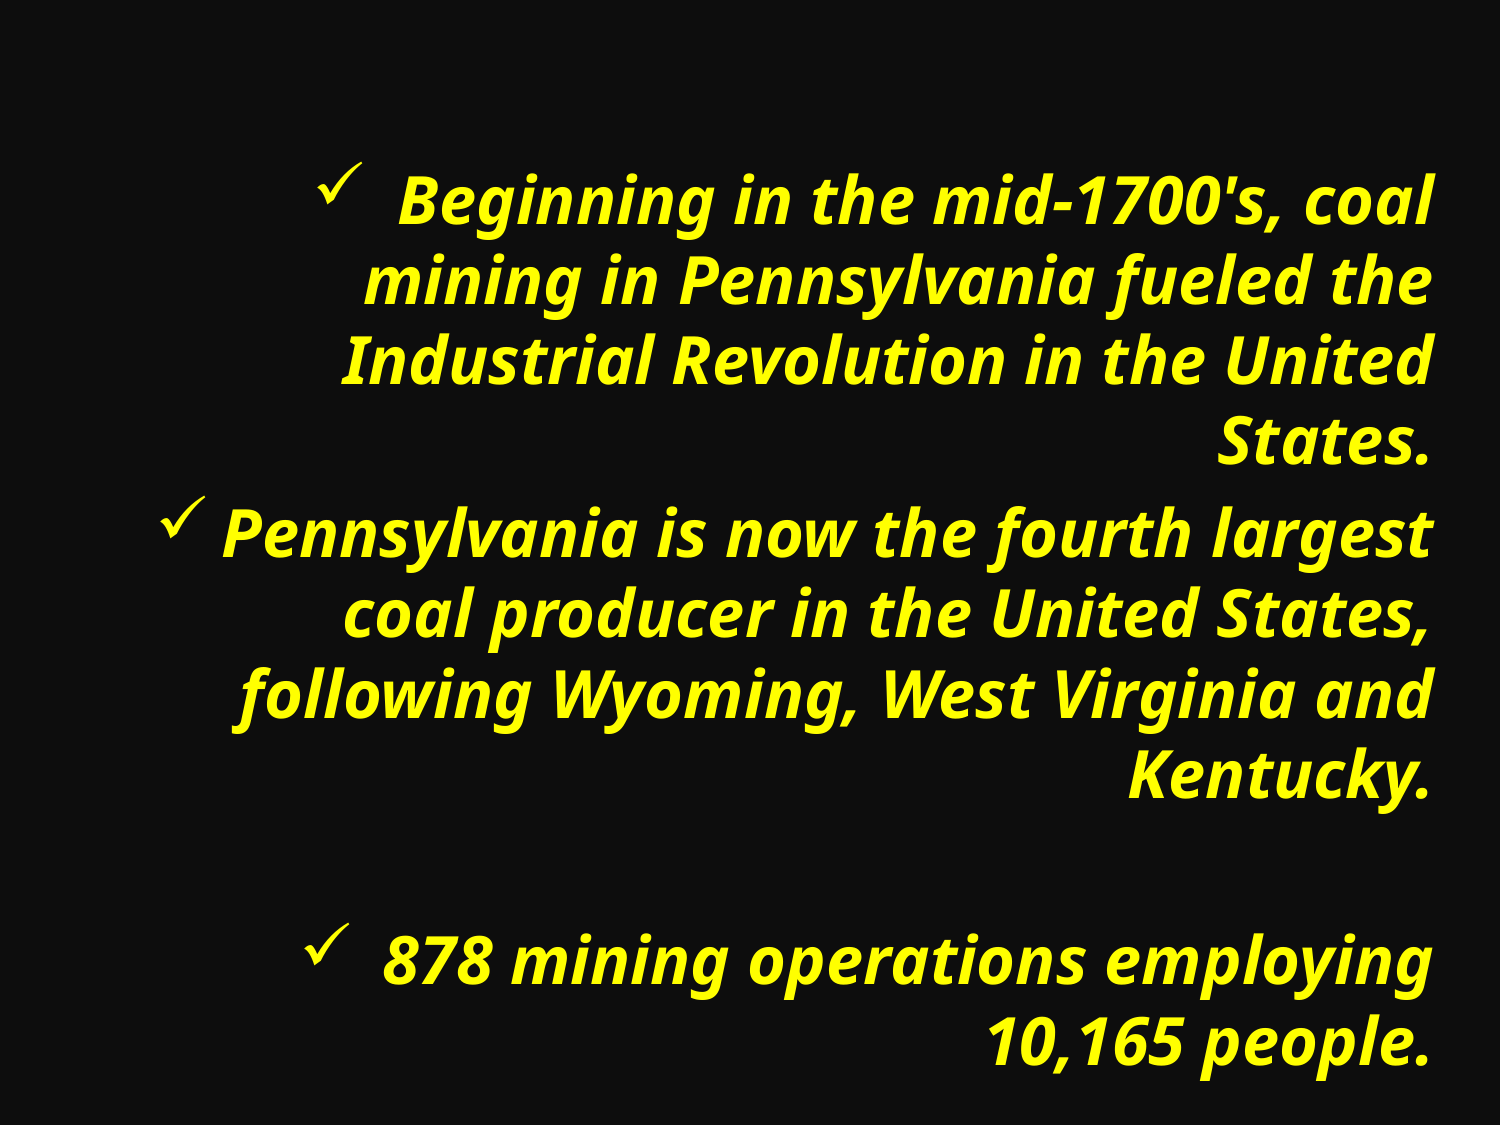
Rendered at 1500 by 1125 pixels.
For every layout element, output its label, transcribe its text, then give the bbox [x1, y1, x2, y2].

list Beginning in the mid-1700's, coal mining in Pennsylvania fueled the Industrial Revolution in the United States. Pennsylvania is now the fourth largest coal producer in the United States, following Wyoming, West Virginia and Kentucky. 878 mining operations employing 10,165 people. [99, 149, 1450, 1093]
